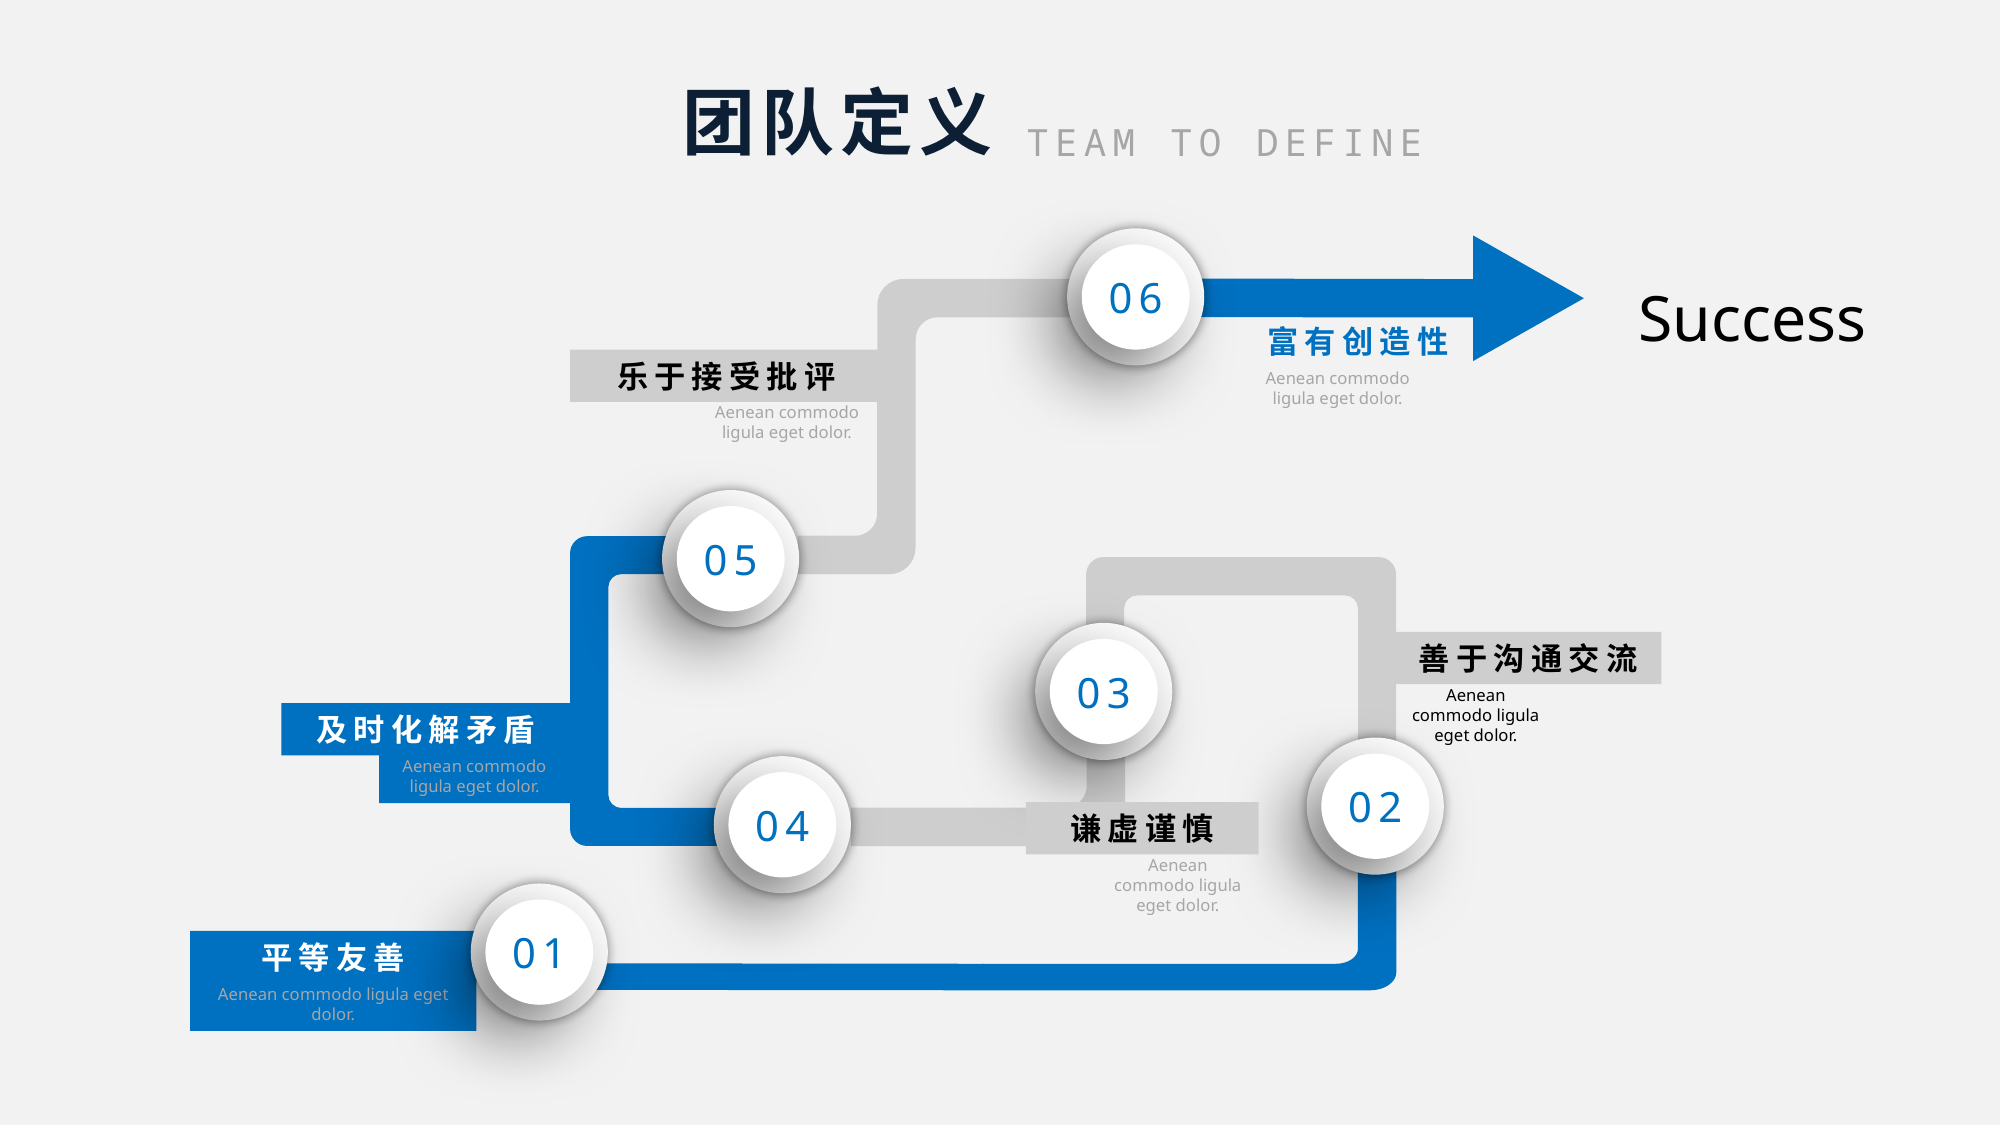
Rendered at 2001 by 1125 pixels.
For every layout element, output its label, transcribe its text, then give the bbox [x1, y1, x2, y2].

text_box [1395, 631, 1662, 733]
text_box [1242, 315, 1474, 416]
text_box [617, 925, 1397, 991]
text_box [662, 490, 800, 628]
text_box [470, 883, 608, 1021]
text_box [1086, 557, 1397, 731]
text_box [190, 930, 477, 1022]
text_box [662, 69, 1437, 173]
text_box [805, 278, 1017, 575]
text_box Success [1585, 231, 1887, 364]
text_box [570, 536, 664, 846]
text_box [1035, 622, 1173, 760]
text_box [713, 756, 851, 894]
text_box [570, 349, 883, 451]
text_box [1067, 228, 1205, 366]
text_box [281, 703, 571, 804]
text_box [859, 807, 1025, 847]
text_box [1025, 802, 1259, 903]
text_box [1306, 737, 1444, 875]
text_box [1212, 235, 1584, 361]
